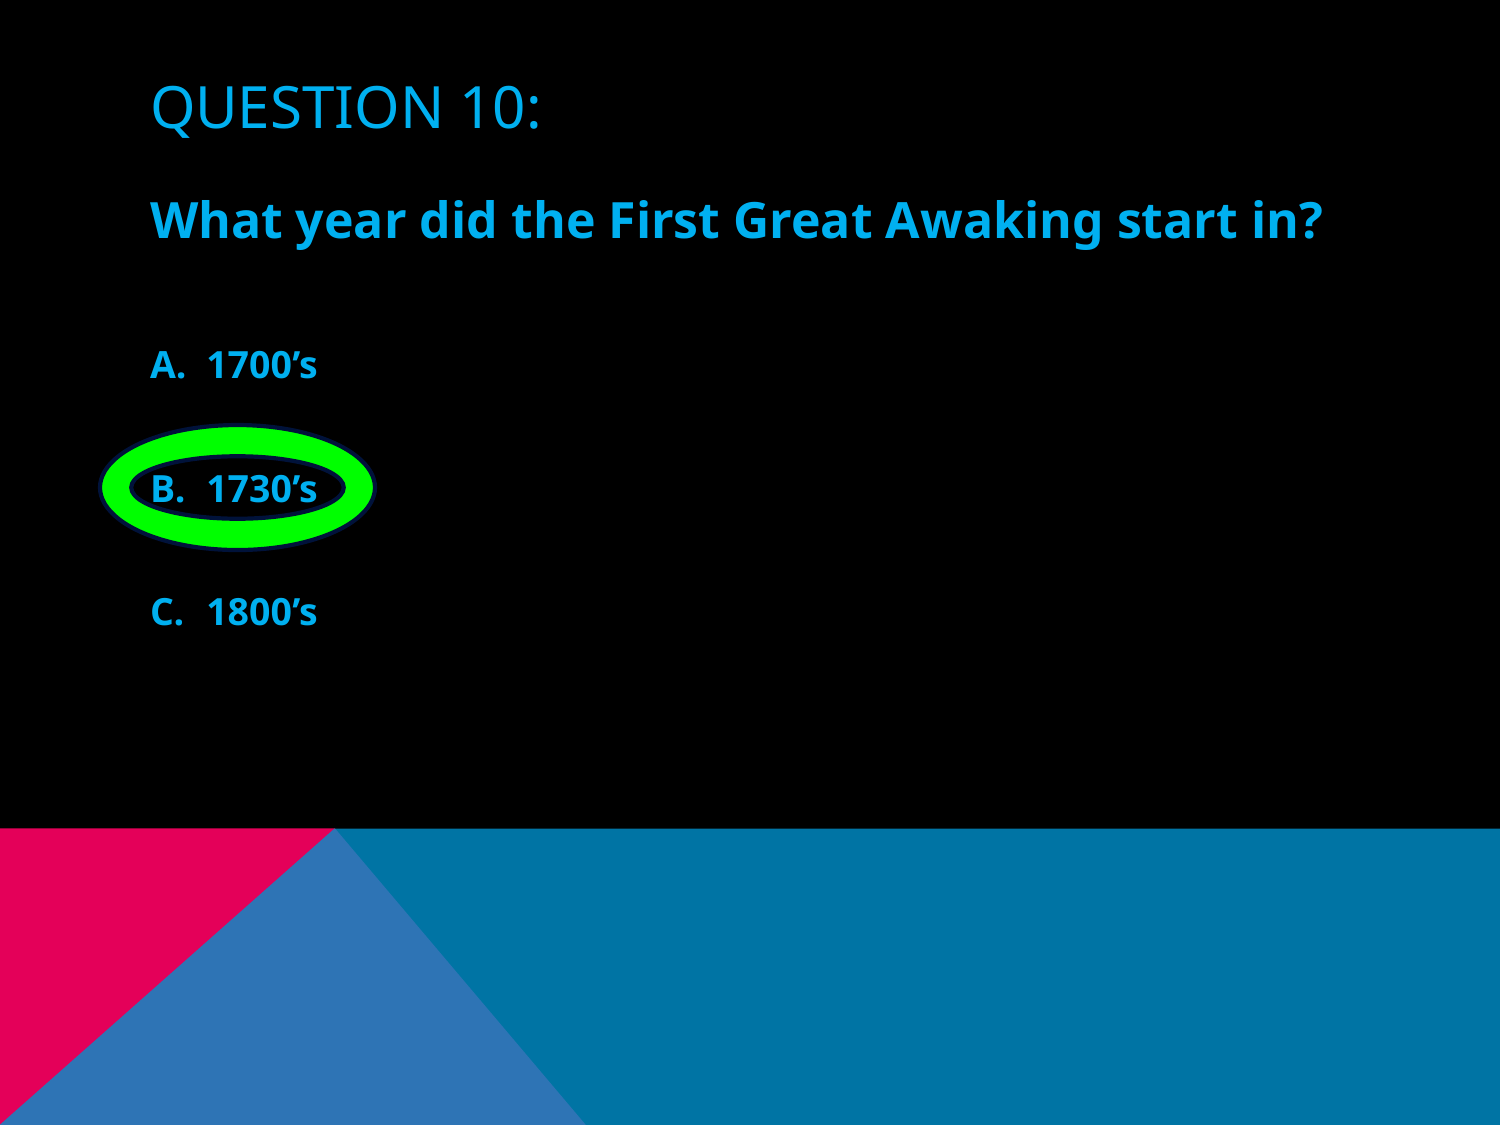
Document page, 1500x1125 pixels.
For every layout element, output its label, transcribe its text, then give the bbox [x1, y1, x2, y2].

list What year did the First Great Awaking start in? 1700’s 1730’s 1800’s [135, 180, 1369, 768]
text_box [97, 422, 378, 553]
title Question 10: [135, 60, 1369, 150]
